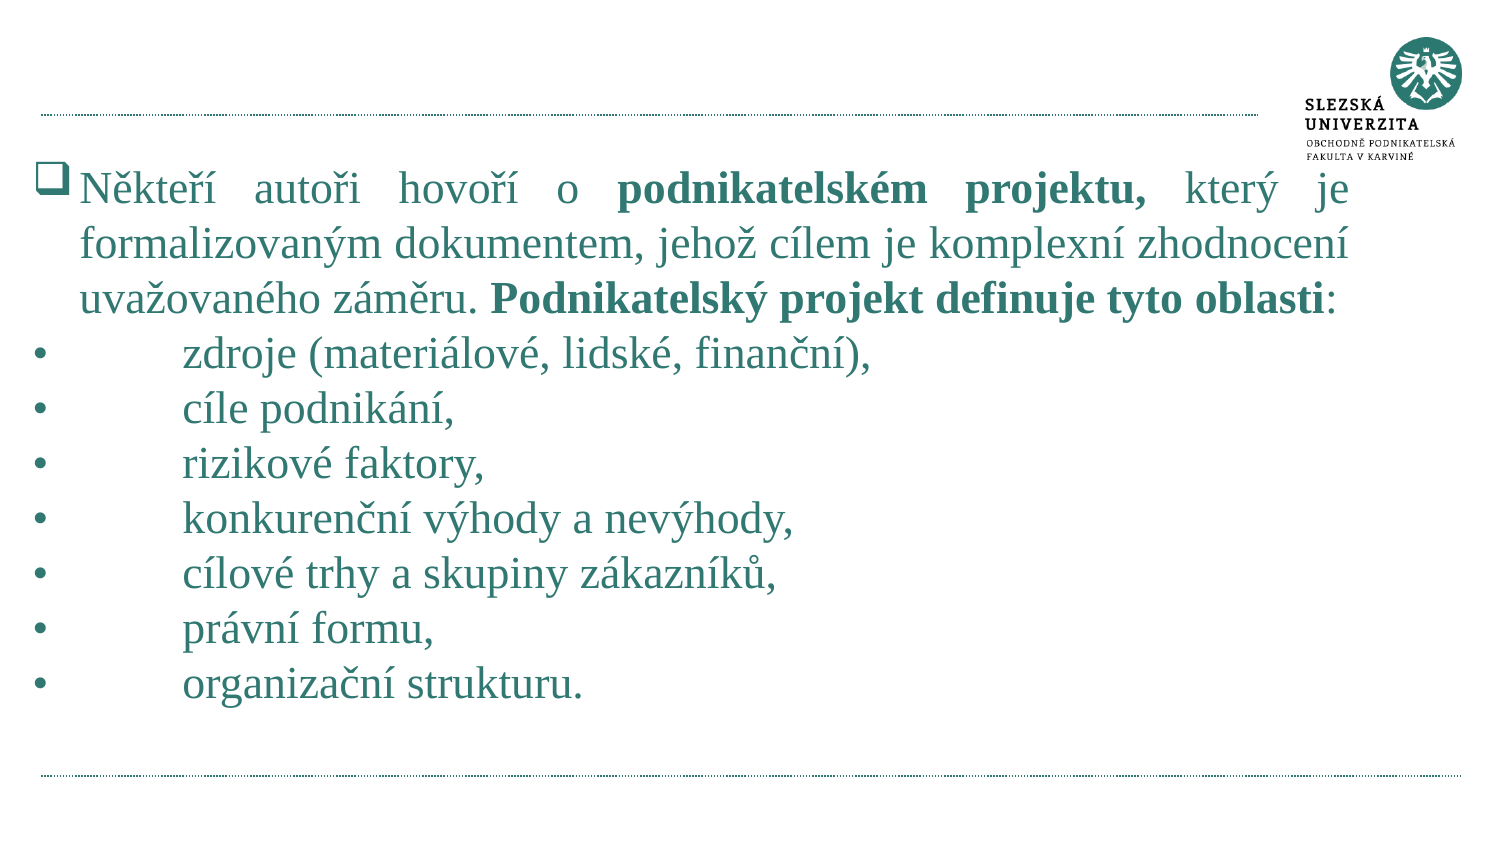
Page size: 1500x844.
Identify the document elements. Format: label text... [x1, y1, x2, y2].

text_box Někteří autoři hovoří o podnikatelském projektu, který je formalizovaným dokumentem, jehož cílem je komplexní zhodnocení uvažovaného záměru. Podnikatelský projekt definuje tyto oblasti: • zdroje (materiálové, lidské, finanční), • cíle podnikání, • rizikové faktory, • konkurenční výhody a nevýhody, • cílové trhy a skupiny zákazníků, • právní formu, • organizační strukturu. [17, 150, 1365, 770]
picture [1305, 37, 1462, 160]
